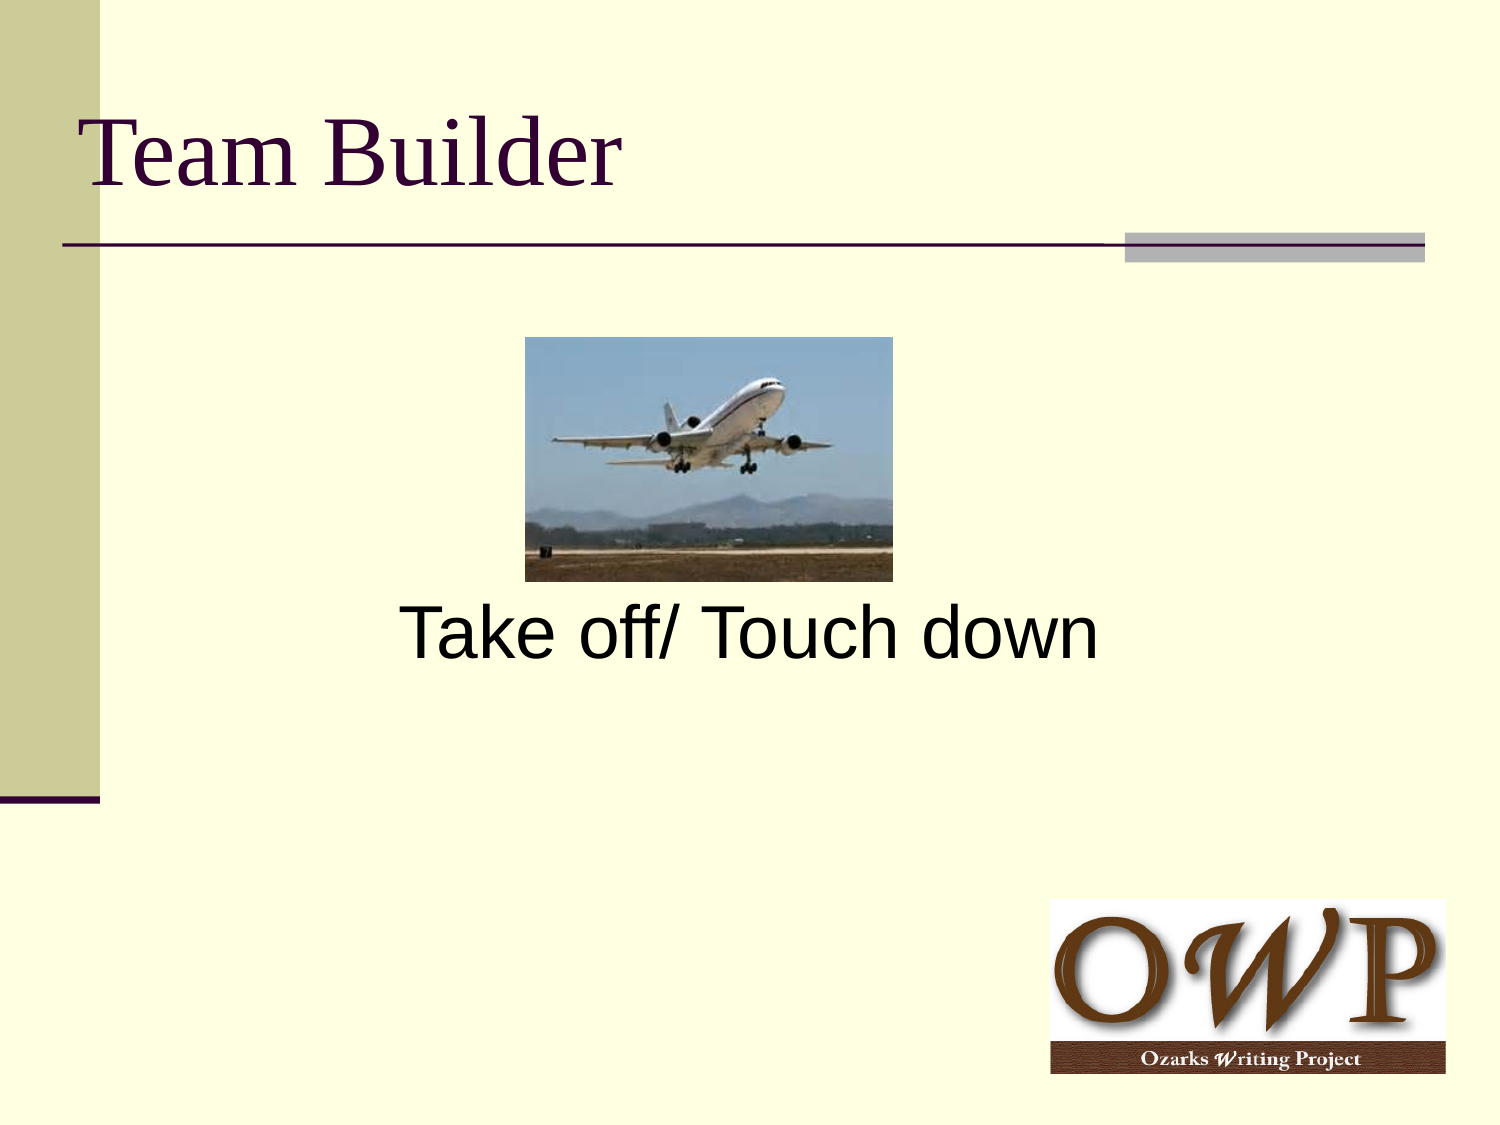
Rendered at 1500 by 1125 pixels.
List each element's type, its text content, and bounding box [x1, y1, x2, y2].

picture [1049, 899, 1446, 1074]
title Team Builder [62, 24, 1338, 267]
subtitle Take off/ Touch down [37, 324, 1463, 751]
picture [524, 337, 893, 582]
